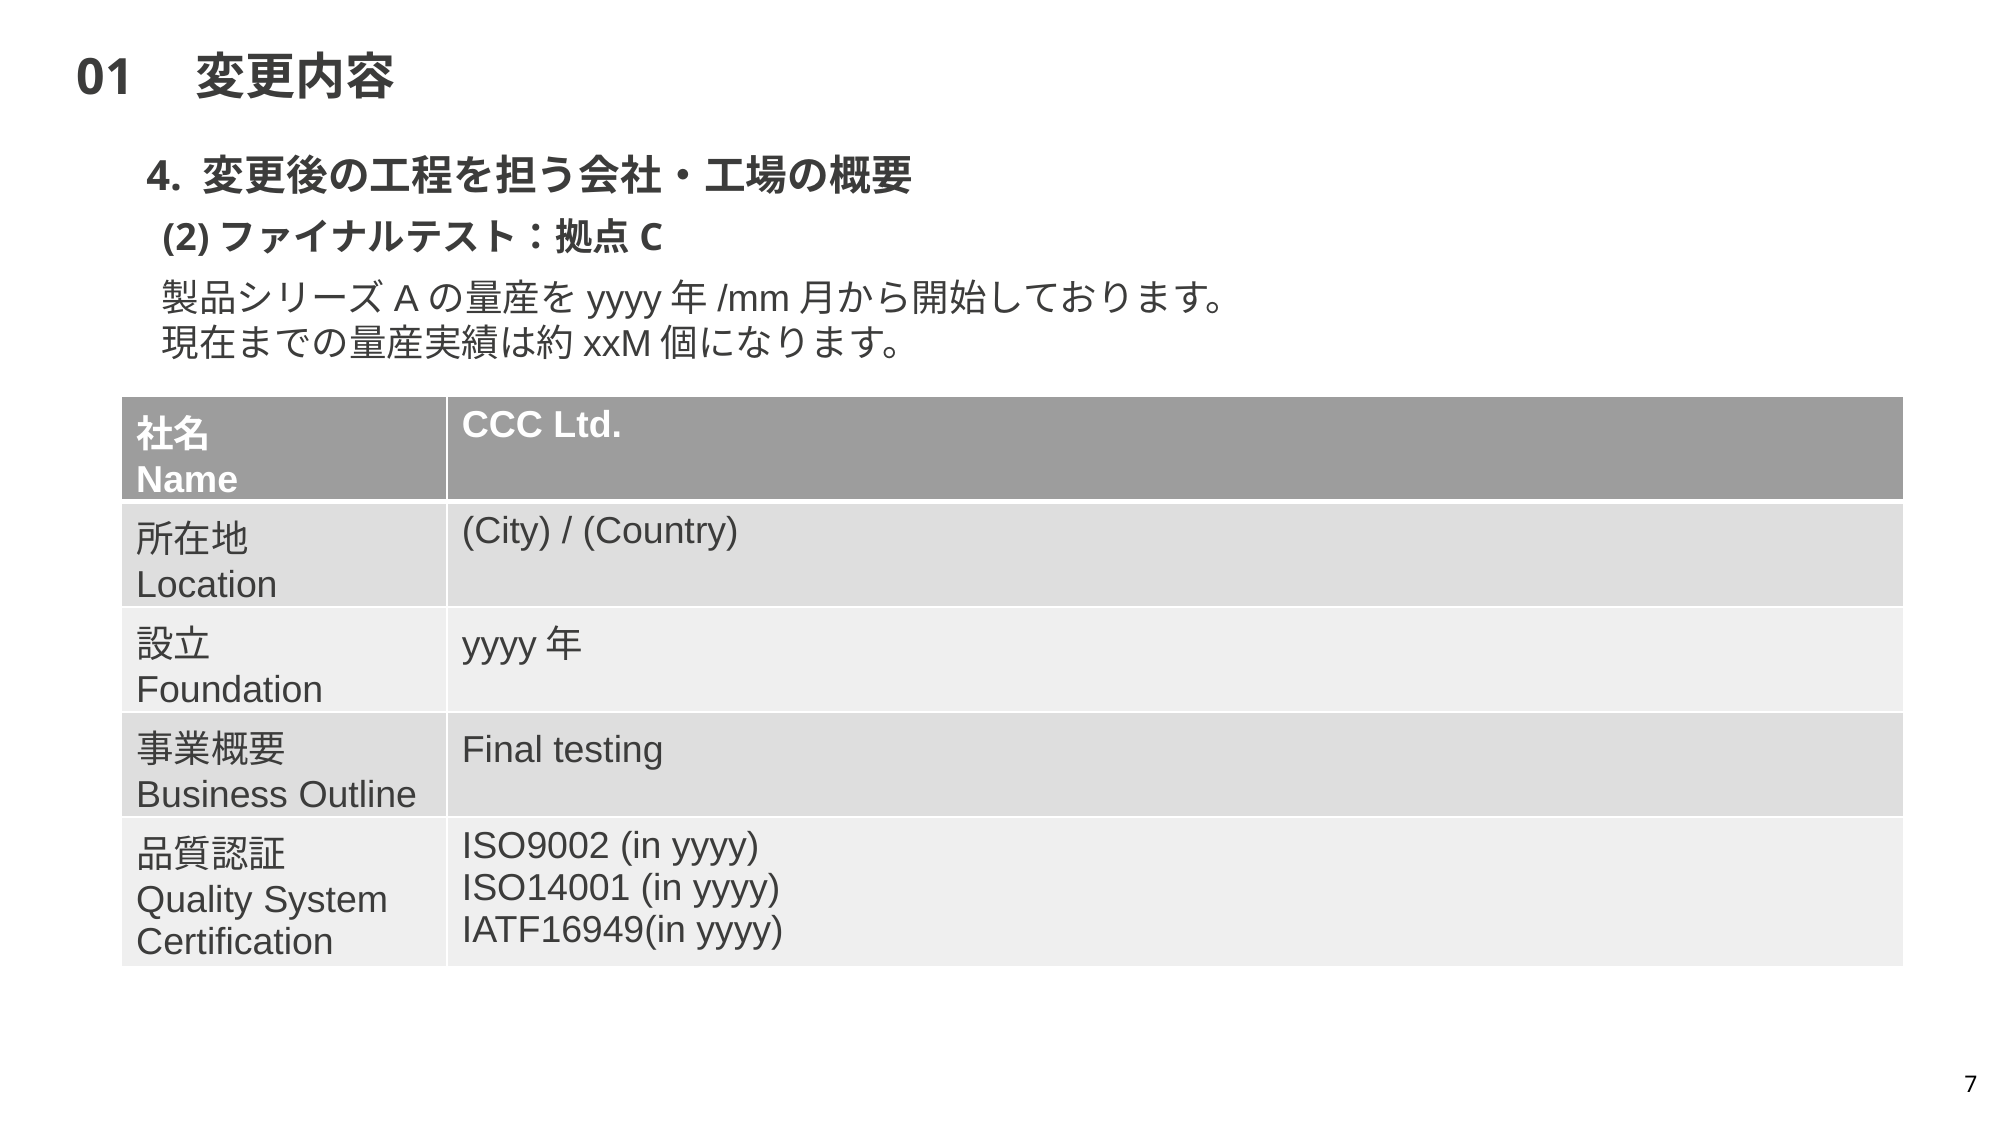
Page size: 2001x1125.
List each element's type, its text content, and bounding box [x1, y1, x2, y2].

text_box 製品シリーズAの量産をyyyy年/mm月から開始しております。 現在までの量産実績は約xxM個になります。 [146, 266, 1259, 371]
table_cell 品質認証 Quality System Certification [122, 818, 446, 966]
text_box (2)ファイナルテスト：拠点C [147, 205, 679, 266]
table_header CCC Ltd. [448, 397, 1903, 499]
table_cell 事業概要 Business Outline [122, 713, 446, 816]
table_cell ISO9002 (in yyyy) ISO14001 (in yyyy) IATF16949(in yyyy) [448, 818, 1903, 966]
table_cell (City) / (Country) [448, 504, 1903, 606]
table_cell 所在地 Location [122, 504, 446, 606]
text_box 4. 変更後の工程を担う会社・工場の概要 [69, 142, 1546, 218]
table_cell yyyy年 [448, 608, 1903, 711]
table_cell 設立 Foundation [122, 608, 446, 711]
table_header 社名 Name [122, 397, 446, 499]
table_cell Final testing [448, 713, 1903, 816]
title 01 変更内容 [0, 0, 1877, 123]
